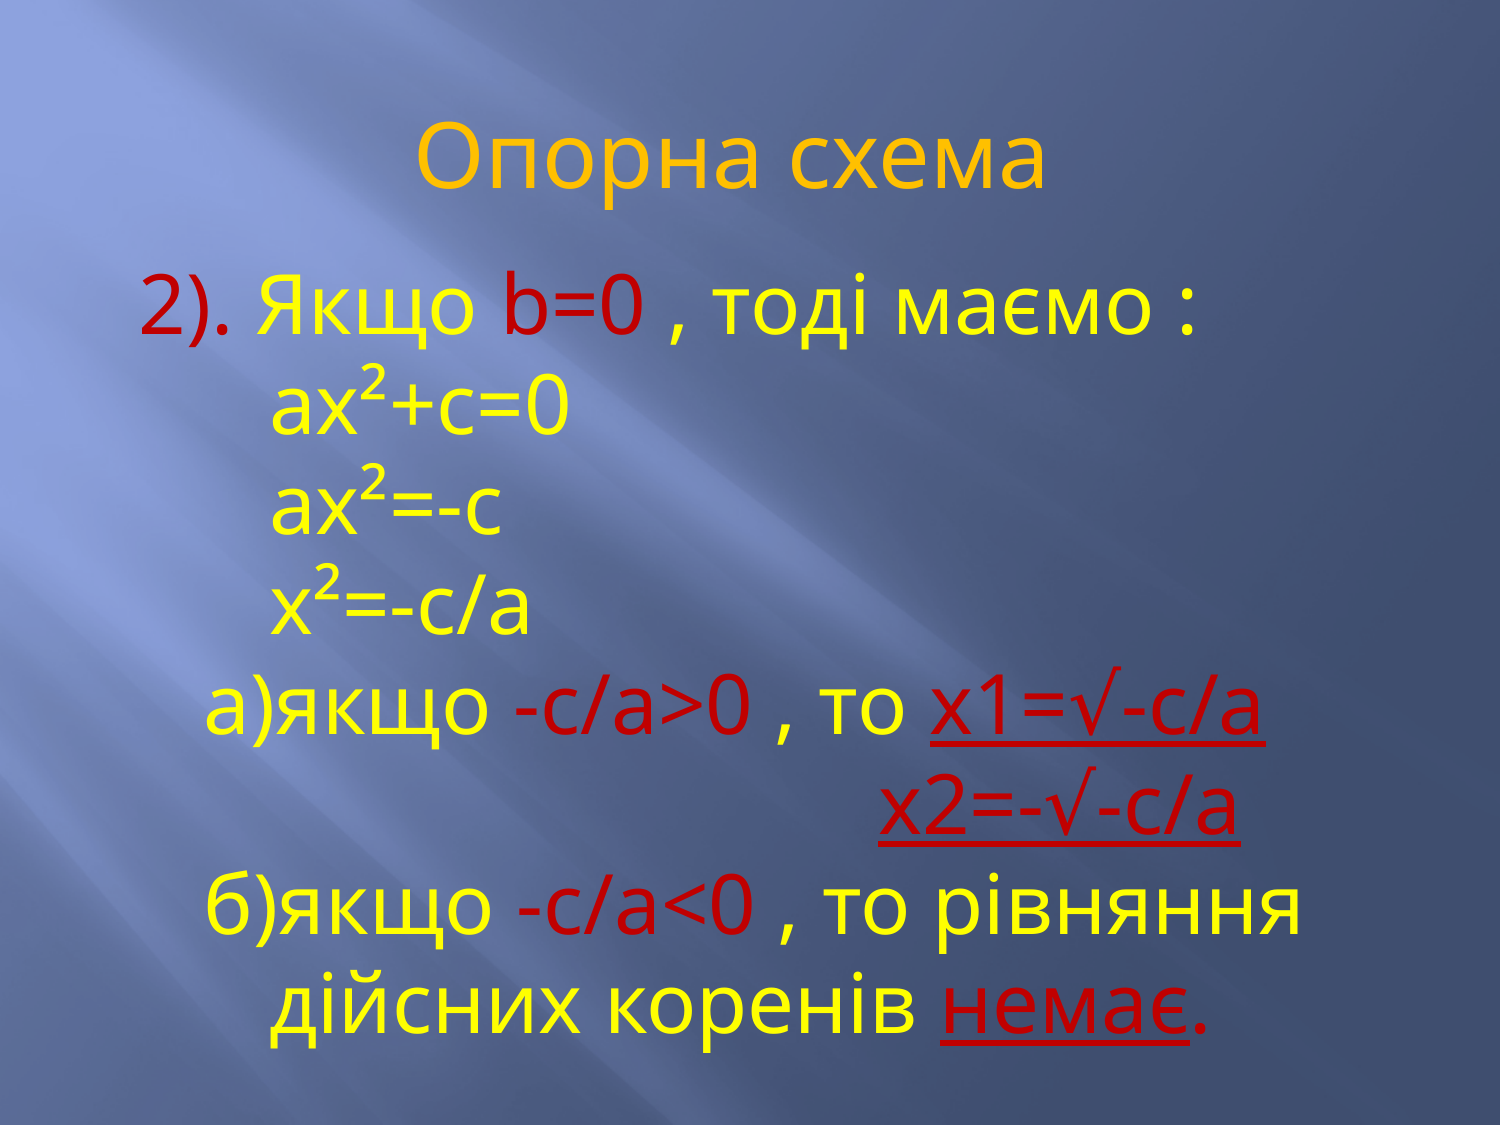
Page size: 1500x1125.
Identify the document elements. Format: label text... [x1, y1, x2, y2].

text_box 2). Якщо b=0 , тоді маємо : ax²+c=0 ax²=-c x²=-c/a a)якщо -с/a>0 , то x1=√-c/a x2=-√-c/a б)якщо -с/a<0 , то рівняння дійсних коренів немає. [123, 243, 1400, 1059]
text_box Опорна схема [242, 89, 1247, 215]
